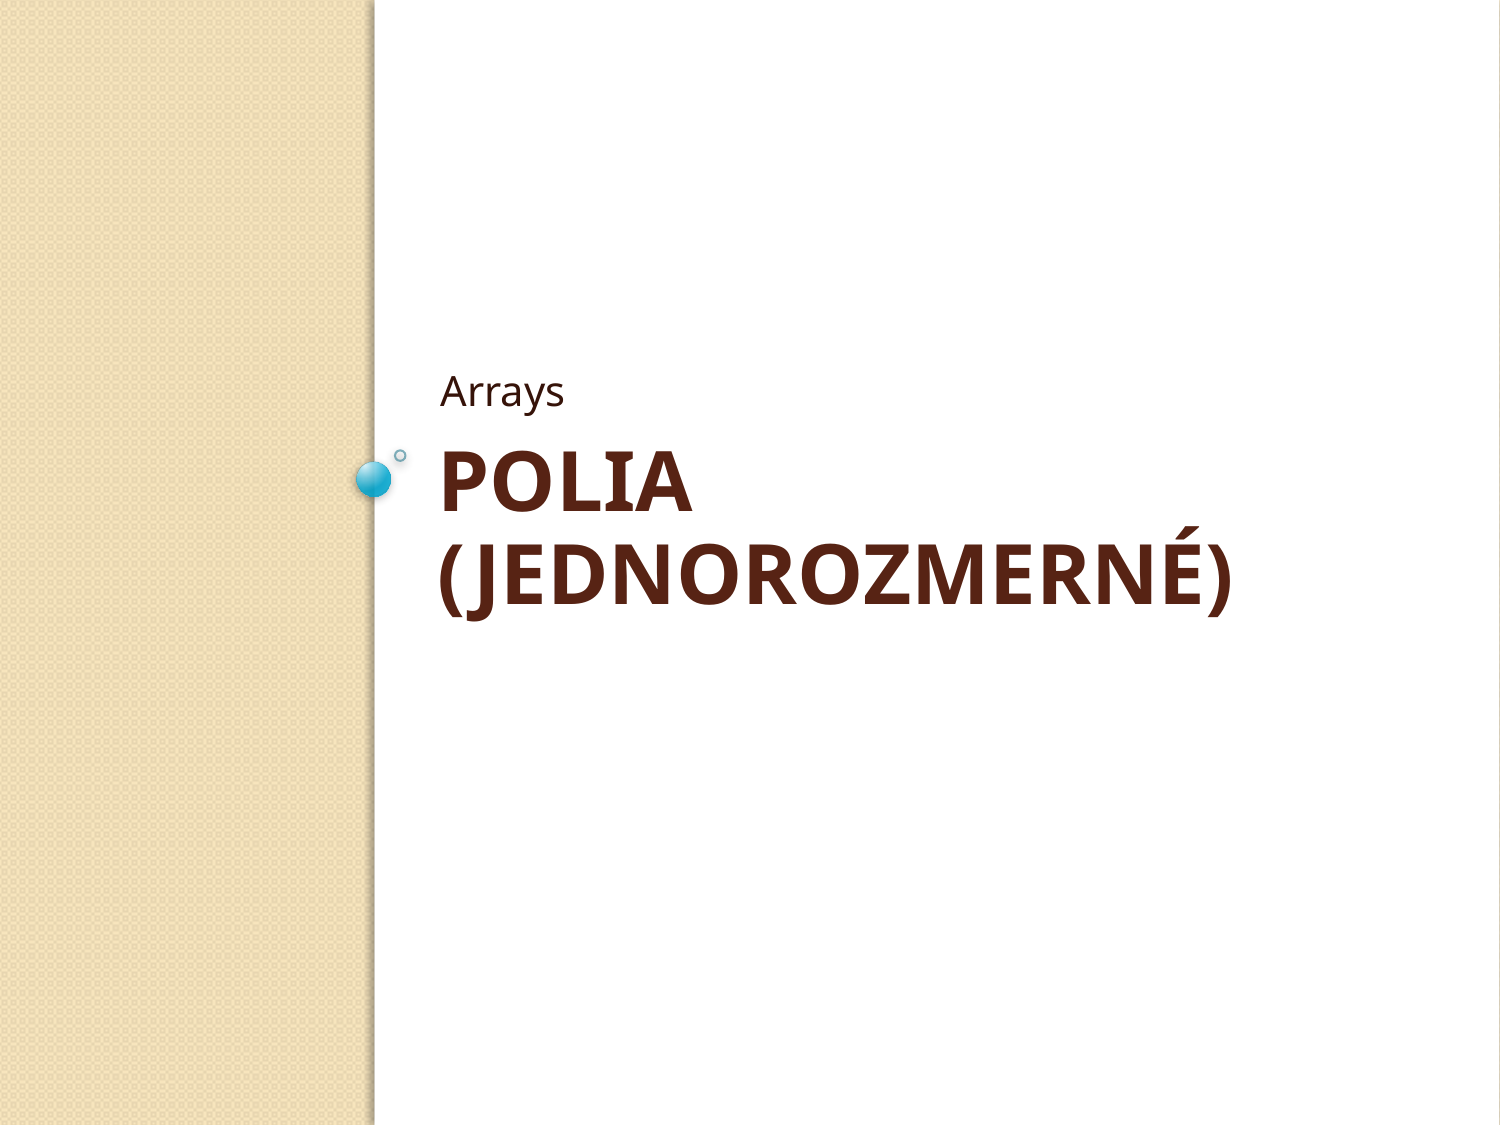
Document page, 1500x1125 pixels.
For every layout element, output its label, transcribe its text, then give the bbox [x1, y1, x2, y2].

list Arrays [422, 174, 1473, 423]
title Polia (jednorozmerné) [422, 426, 1473, 802]
